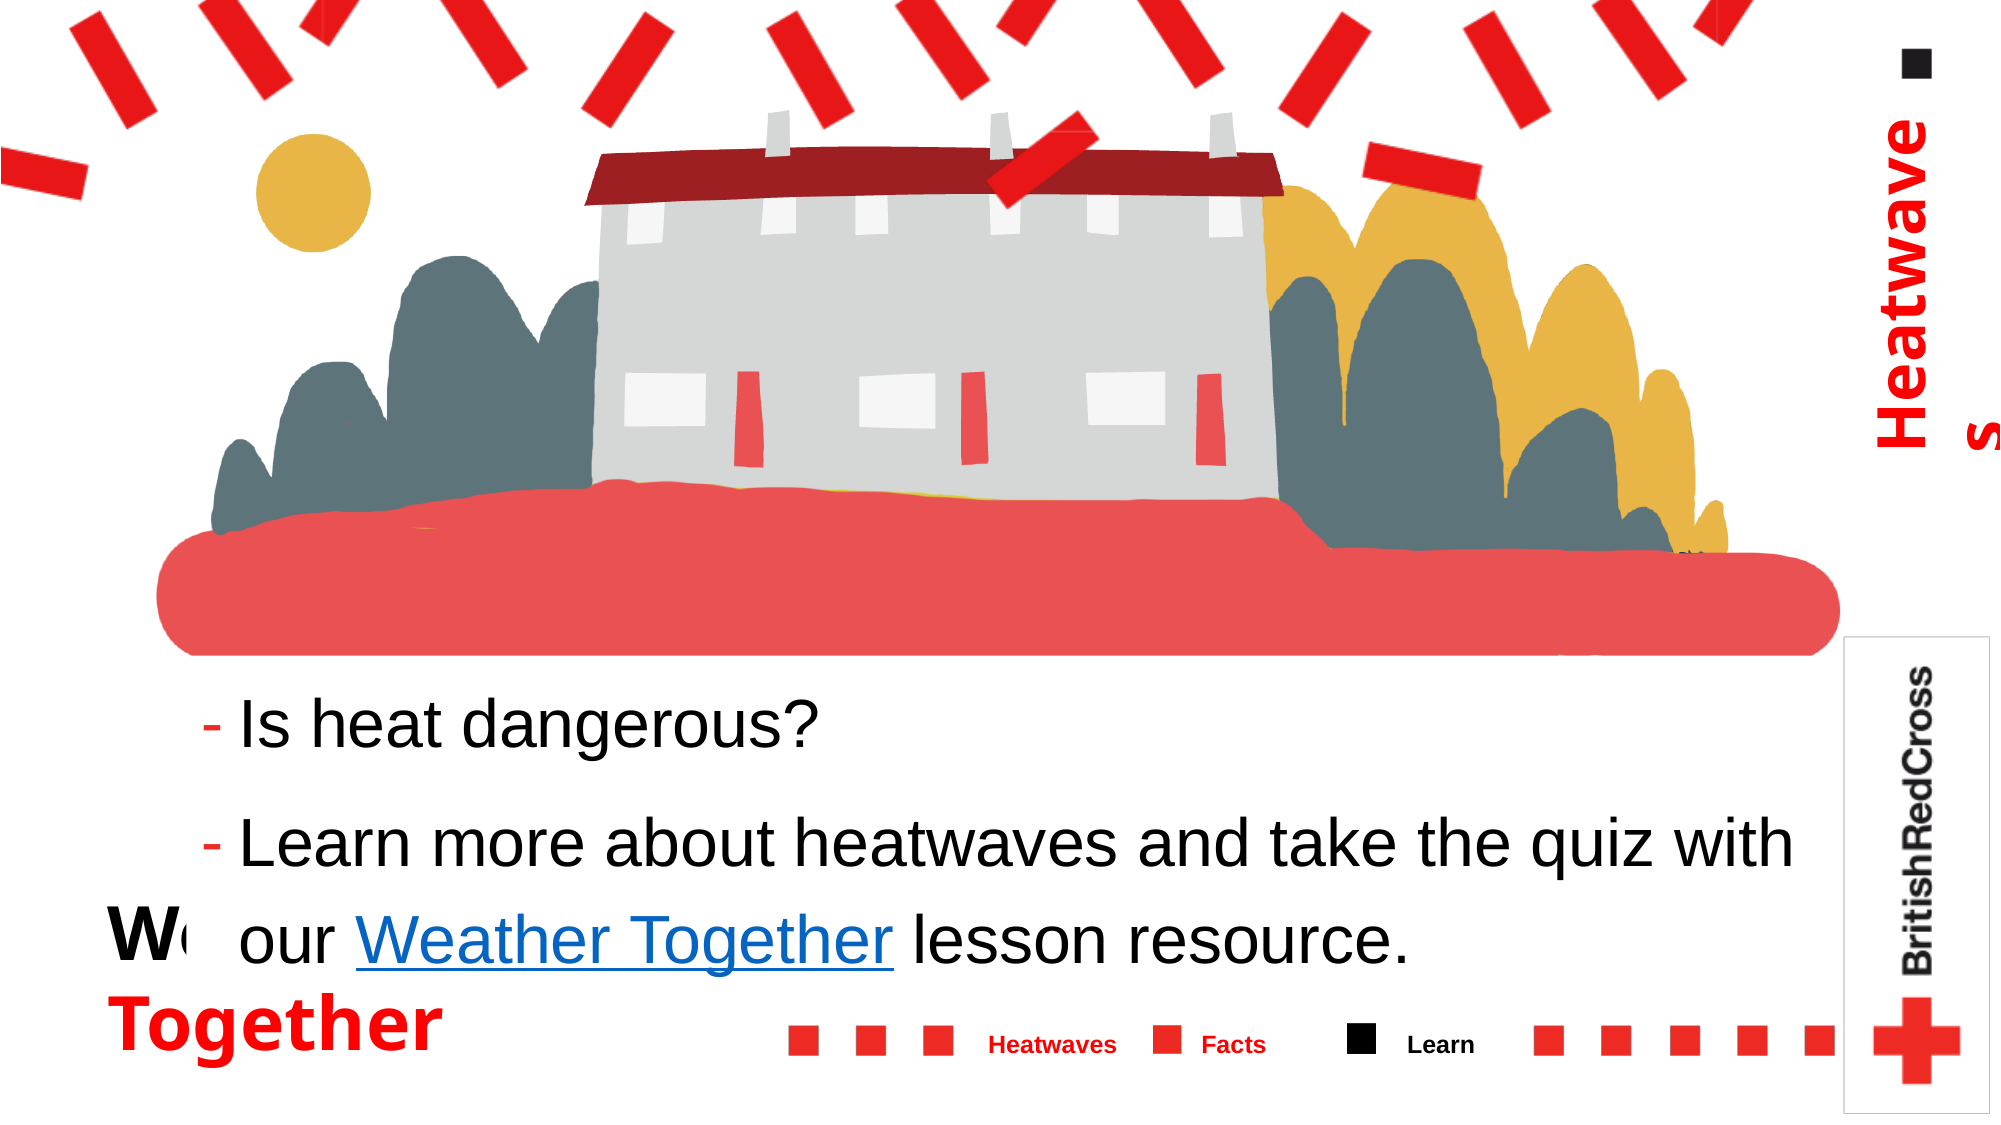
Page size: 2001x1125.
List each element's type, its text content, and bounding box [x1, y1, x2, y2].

text_box Heatwaves [1859, 77, 2000, 468]
picture [1347, 1023, 1376, 1054]
picture [1153, 1025, 1182, 1054]
picture [0, 0, 1859, 987]
